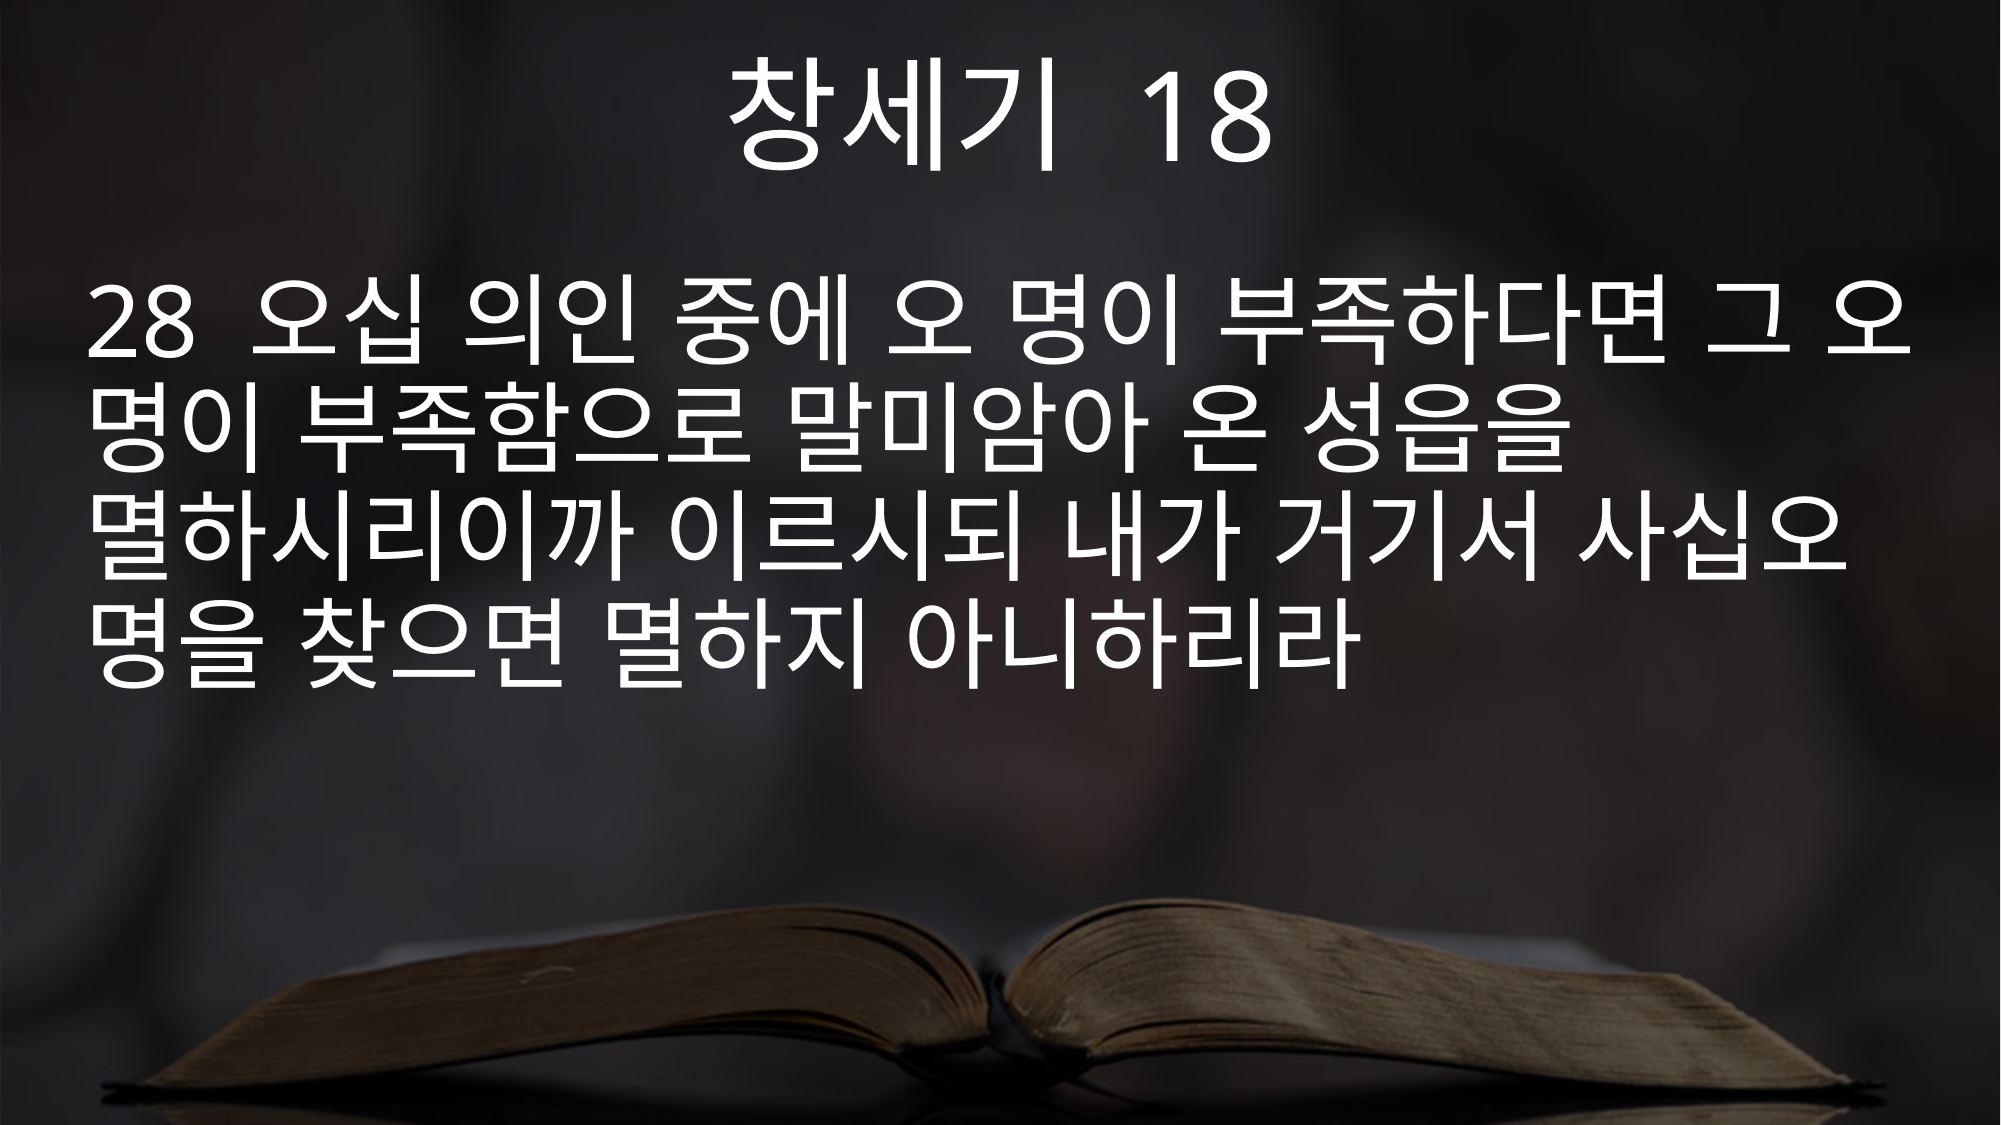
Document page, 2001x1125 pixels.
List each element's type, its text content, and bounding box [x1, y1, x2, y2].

picture [0, 0, 2001, 1125]
list 28 오십 의인 중에 오 명이 부족하다면 그 오 명이 부족함으로 말미암아 온 성읍을 멸하시리이까 이르시되 내가 거기서 사십오 명을 찾으면 멸하지 아니하리라 [69, 263, 1953, 423]
footer 창세기 18 [0, 32, 2000, 192]
